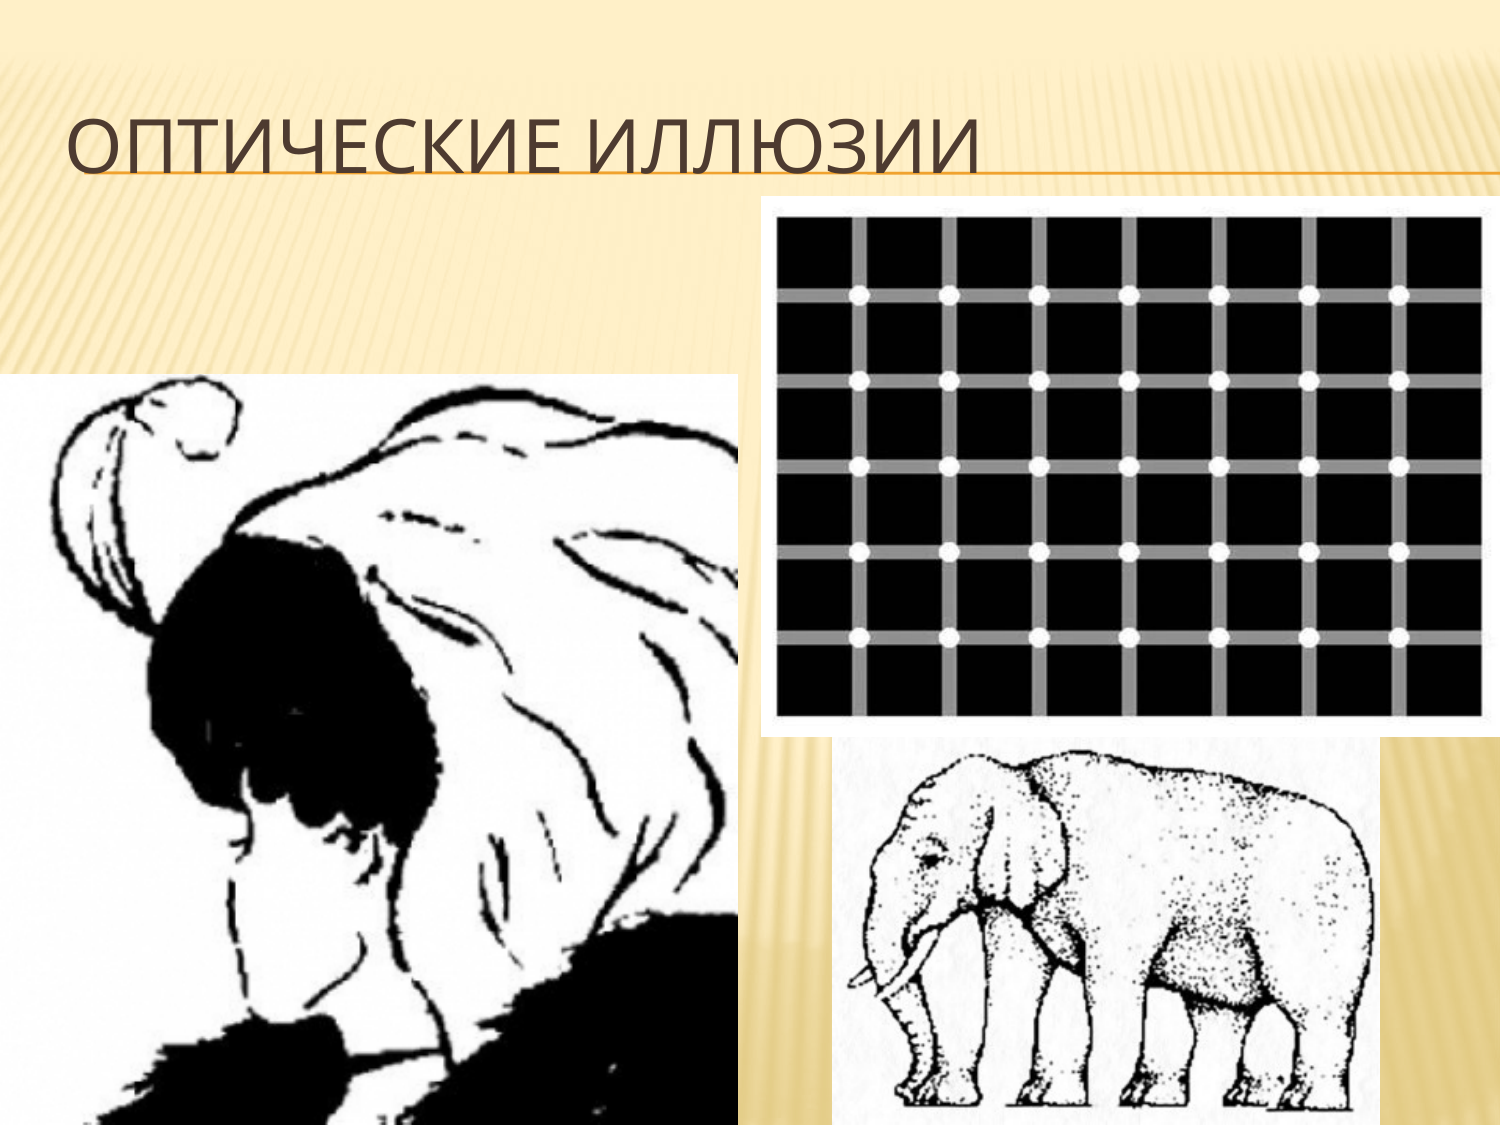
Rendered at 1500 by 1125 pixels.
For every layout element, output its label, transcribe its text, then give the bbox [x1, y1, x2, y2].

picture [832, 746, 1380, 1125]
title Оптические иллюзии [50, 75, 1475, 213]
picture [760, 195, 1500, 738]
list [0, 374, 738, 1125]
